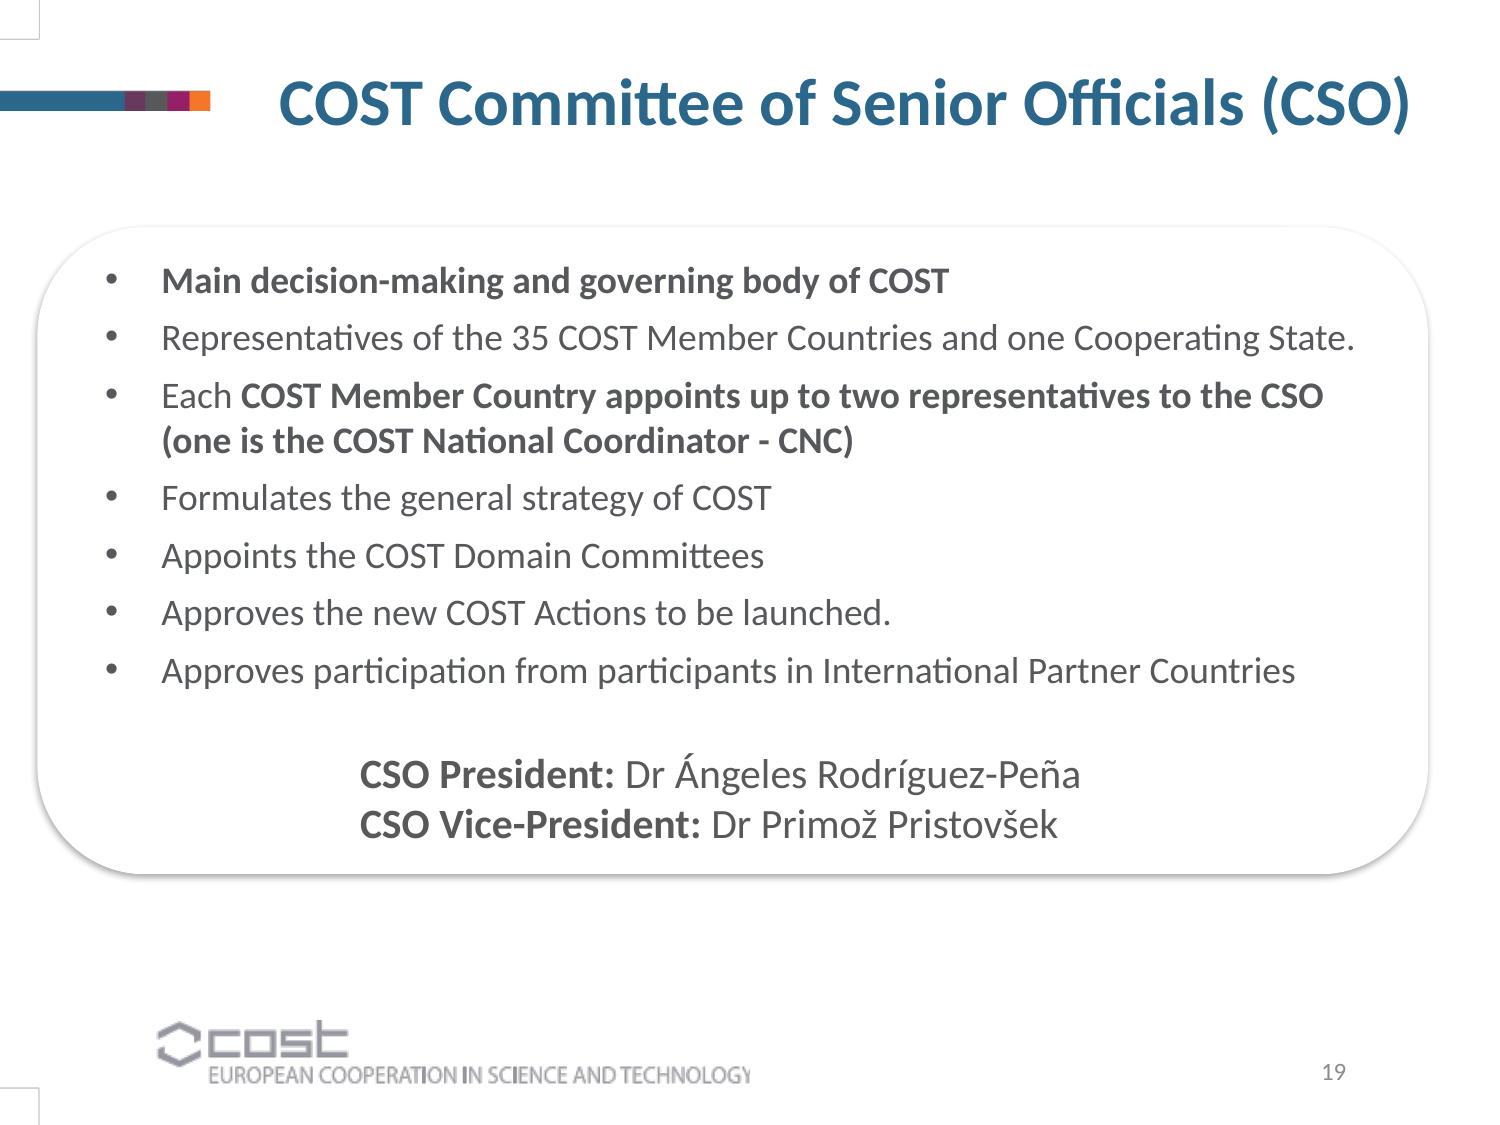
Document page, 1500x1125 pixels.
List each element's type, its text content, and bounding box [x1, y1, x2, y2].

text_box [37, 227, 1428, 875]
text_box CSO President: Dr Ángeles Rodríguez-Peña CSO Vice-President: Dr Primož Pristovšek [345, 739, 1242, 855]
list Main decision-making and governing body of COST Representatives of the 35 COST Member Countries and one Cooperating State. Each COST Member Country appoints up to two representatives to the CSO (one is the COST National Coordinator - CNC) Formulates the general strategy of COST Appoints the COST Domain Committees Approves the new COST Actions to be launched. Approves participation from participants in International Partner Countries [90, 248, 1400, 831]
slide_number 19 [1268, 1040, 1362, 1101]
title COST Committee of Senior Officials (CSO) [18, 50, 1428, 254]
